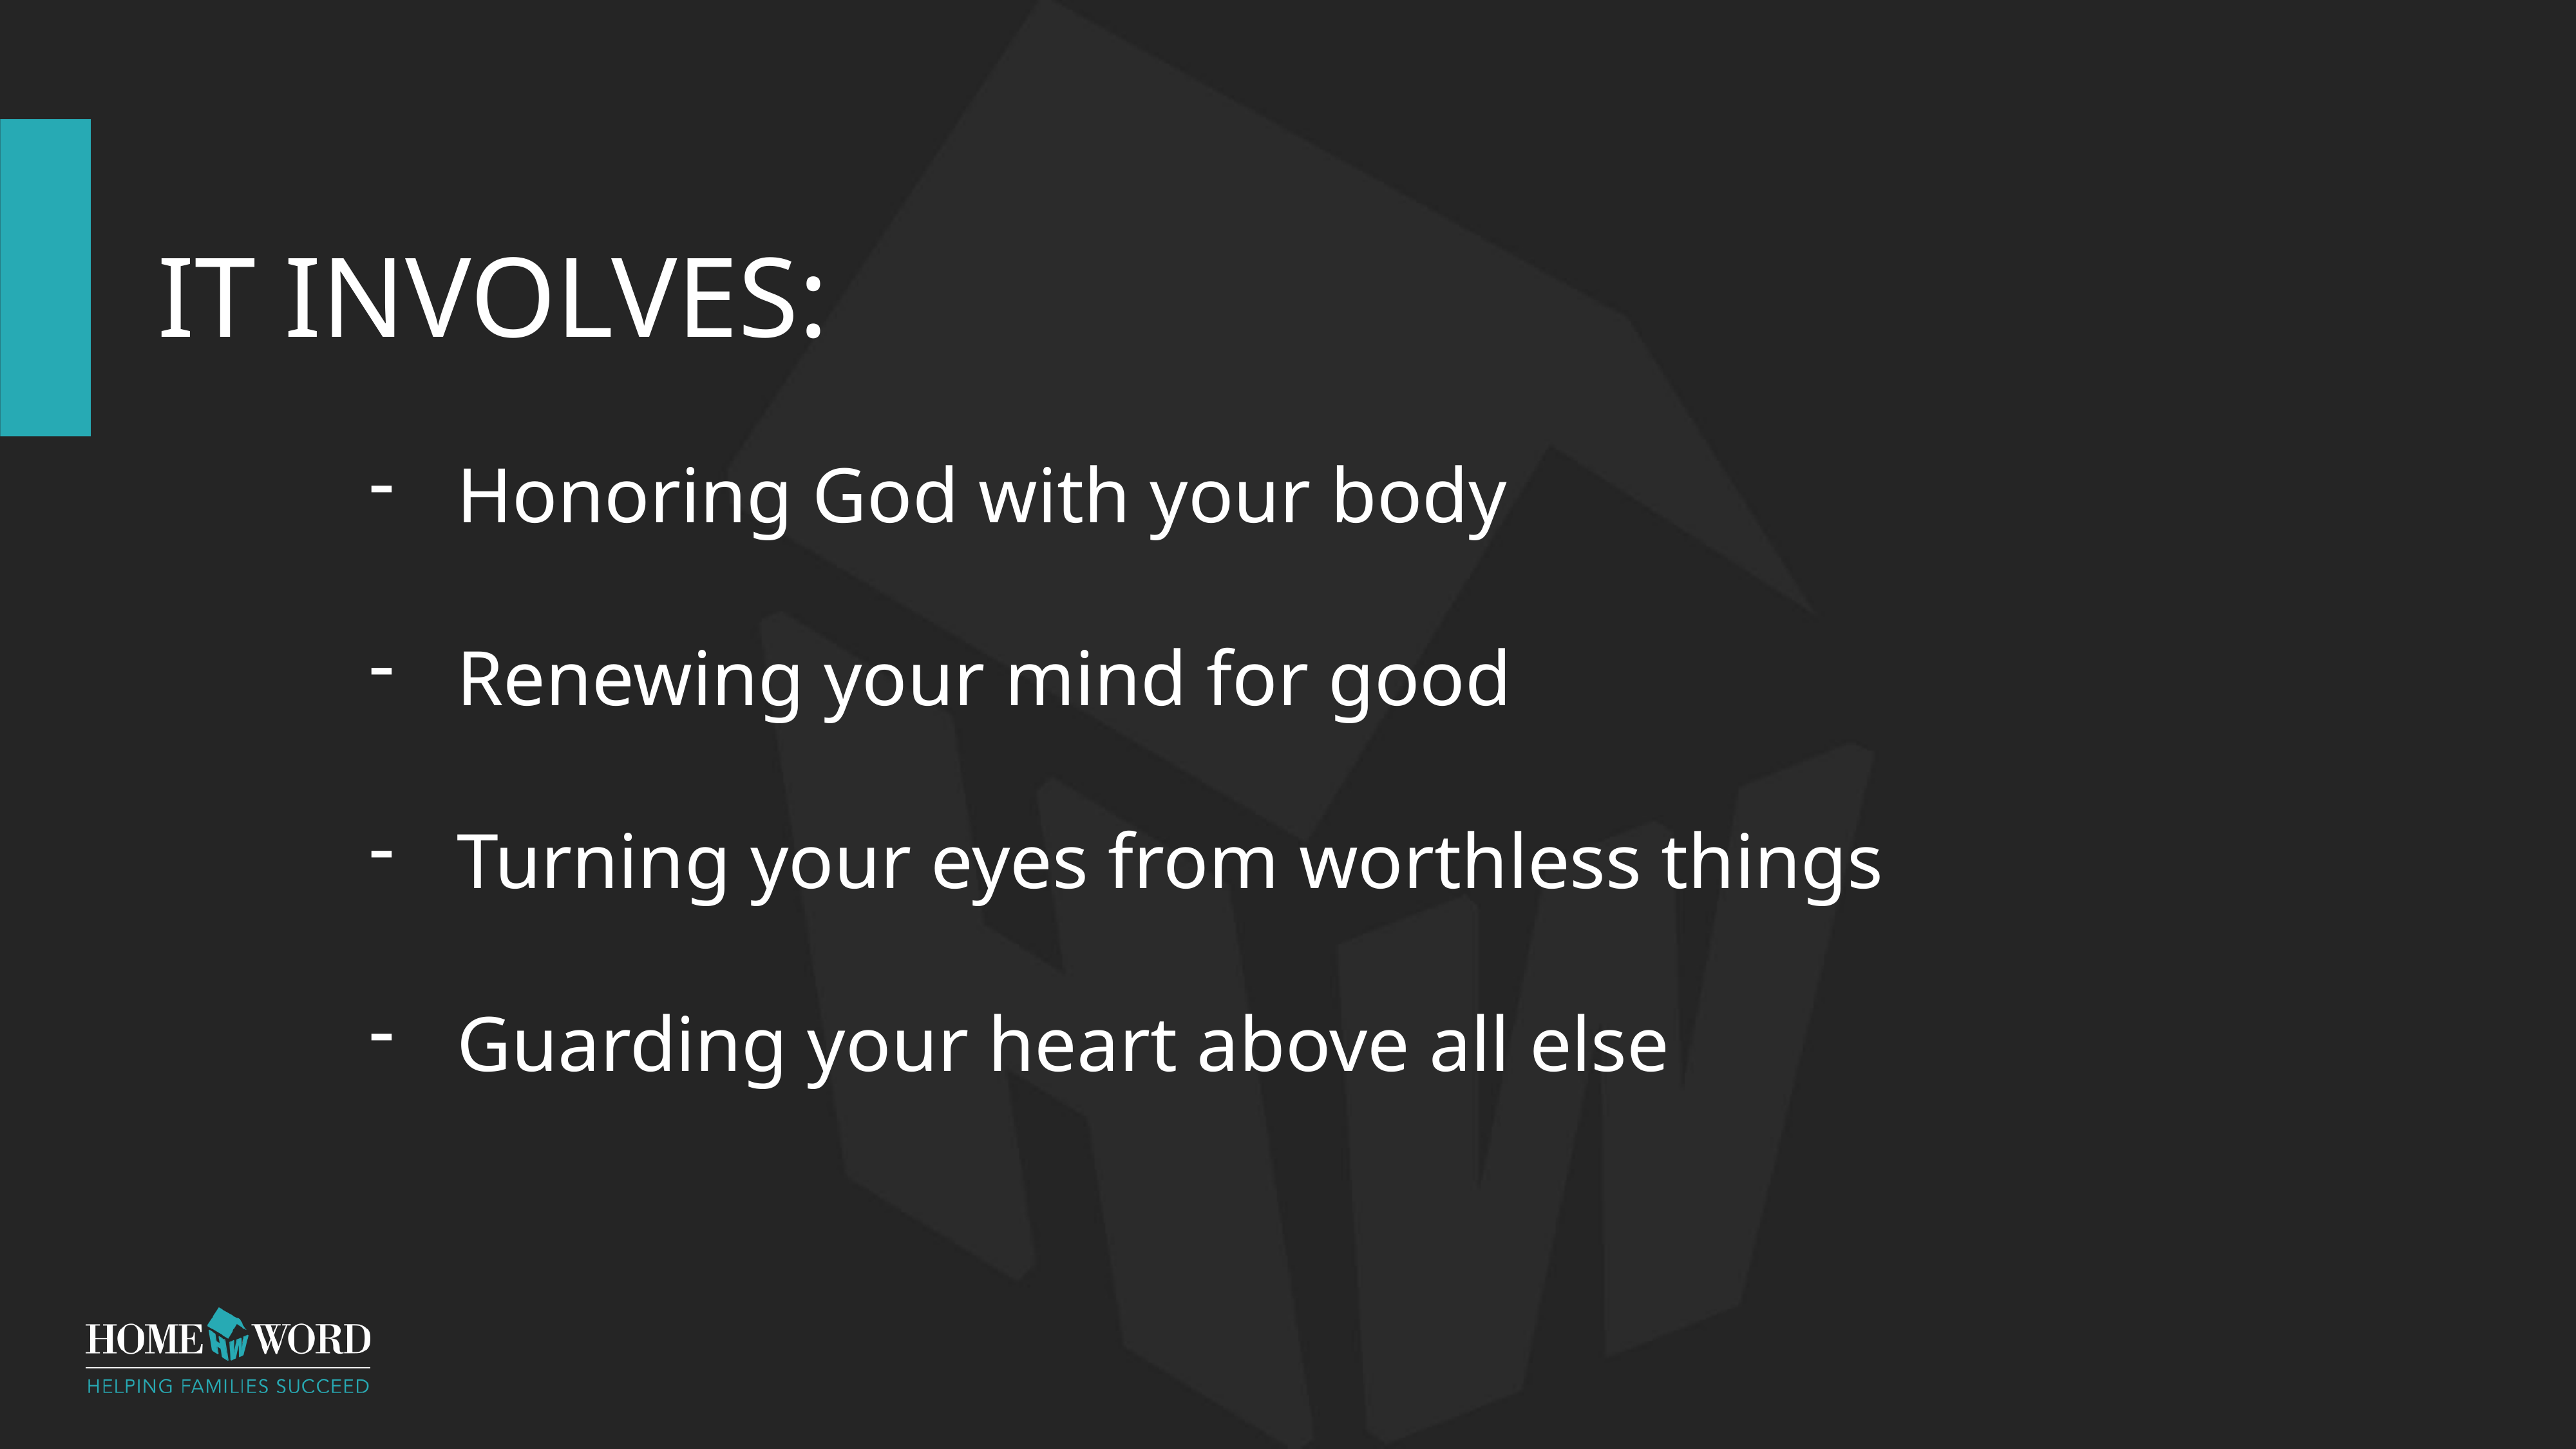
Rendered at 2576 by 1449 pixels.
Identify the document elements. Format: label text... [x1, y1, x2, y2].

picture [0, 0, 2576, 1449]
text_box Honoring God with your body Renewing your mind for good Turning your eyes from worthless things Guarding your heart above all else [364, 442, 2335, 1233]
title It involves: [151, 120, 2201, 466]
